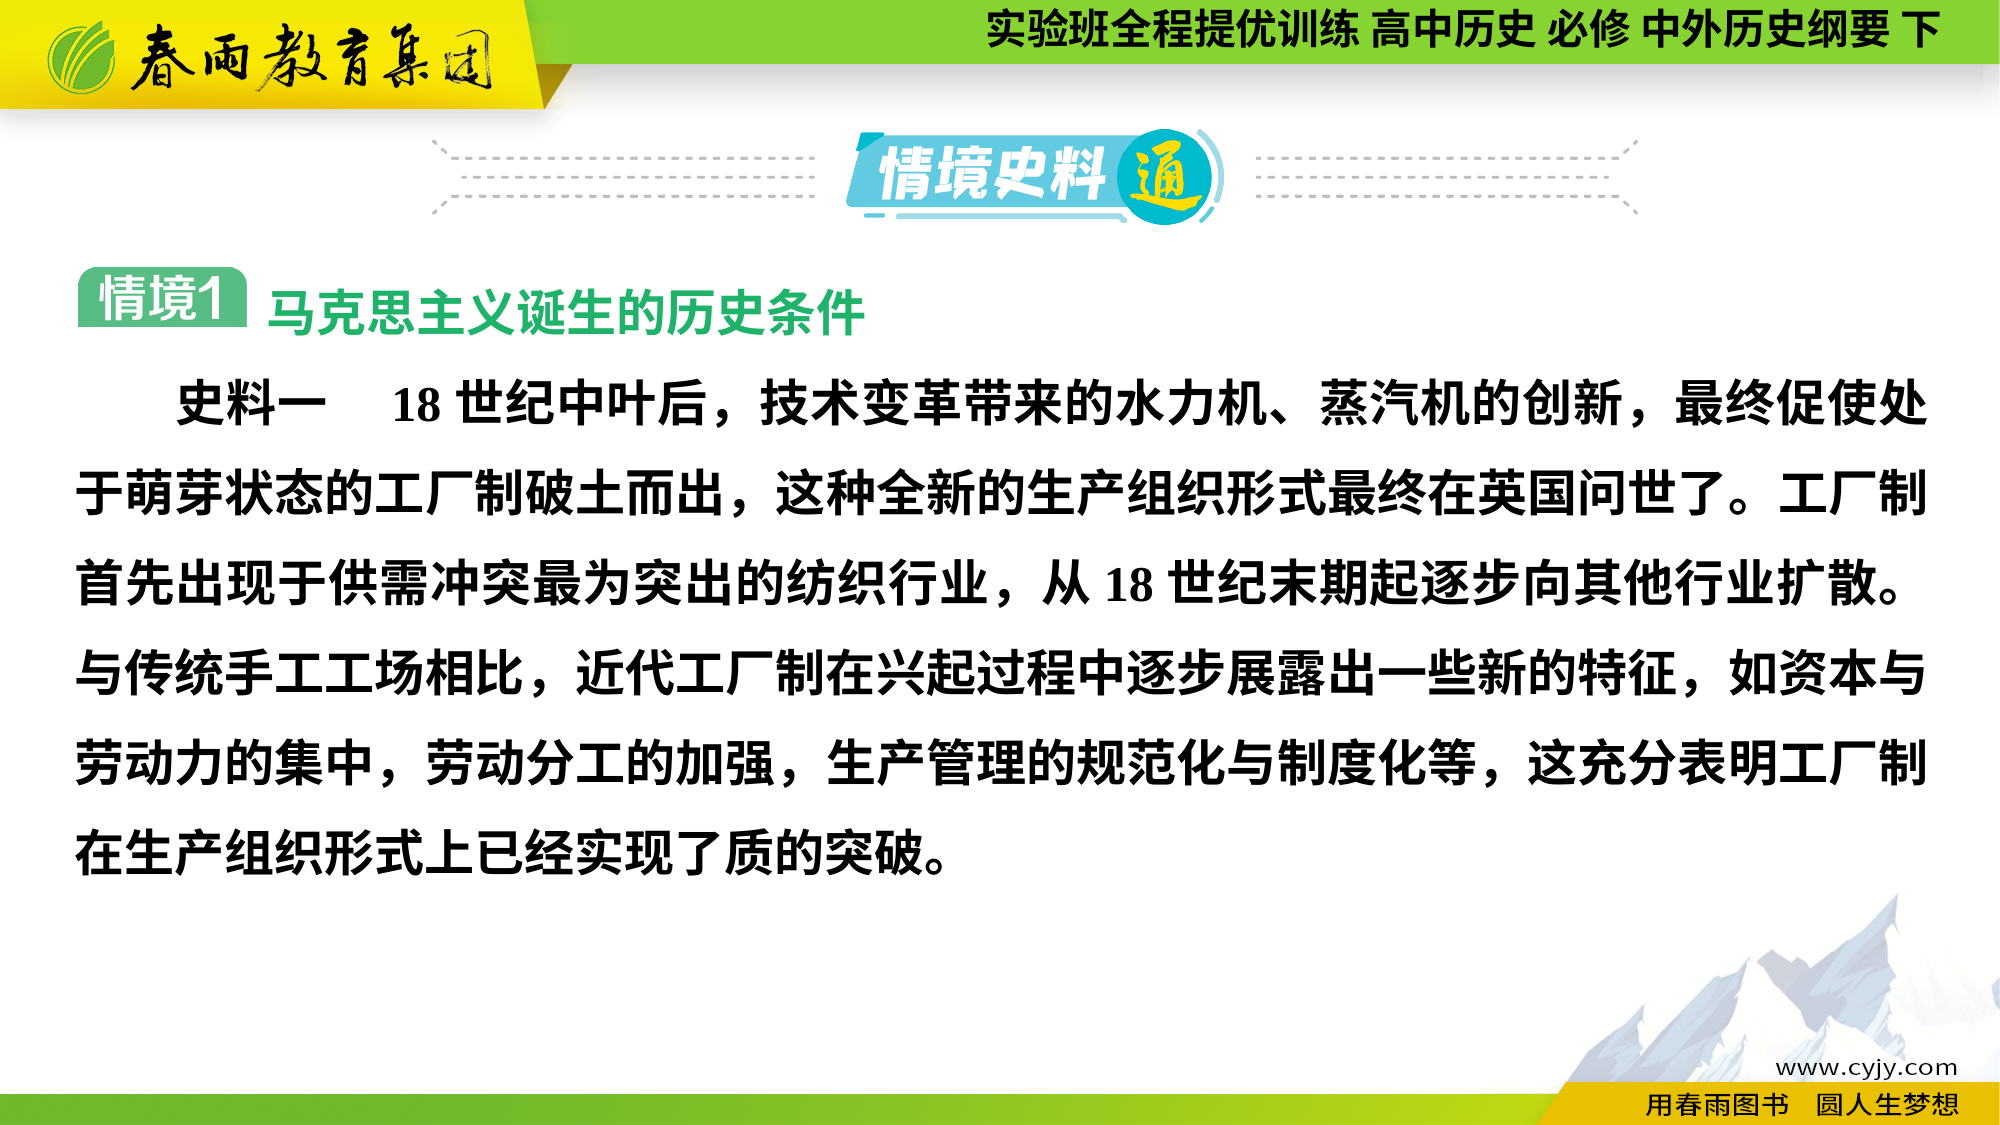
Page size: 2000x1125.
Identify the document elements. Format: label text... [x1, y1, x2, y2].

list 马克思主义诞生的历史条件 史料一 18世纪中叶后，技术变革带来的水力机、蒸汽机的创新，最终促使处于萌芽状态的工厂制破土而出，这种全新的生产组织形式最终在英国问世了。工厂制首先出现于供需冲突最为突出的纺织行业，从18世纪末期起逐步向其他行业扩散。与传统手工工场相比，近代工厂制在兴起过程中逐步展露出一些新的特征，如资本与劳动力的集中，劳动分工的加强，生产管理的规范化与制度化等，这充分表明工厂制在生产组织形式上已经实现了质的突破。 [59, 243, 1944, 884]
picture [0, 0, 2000, 1125]
